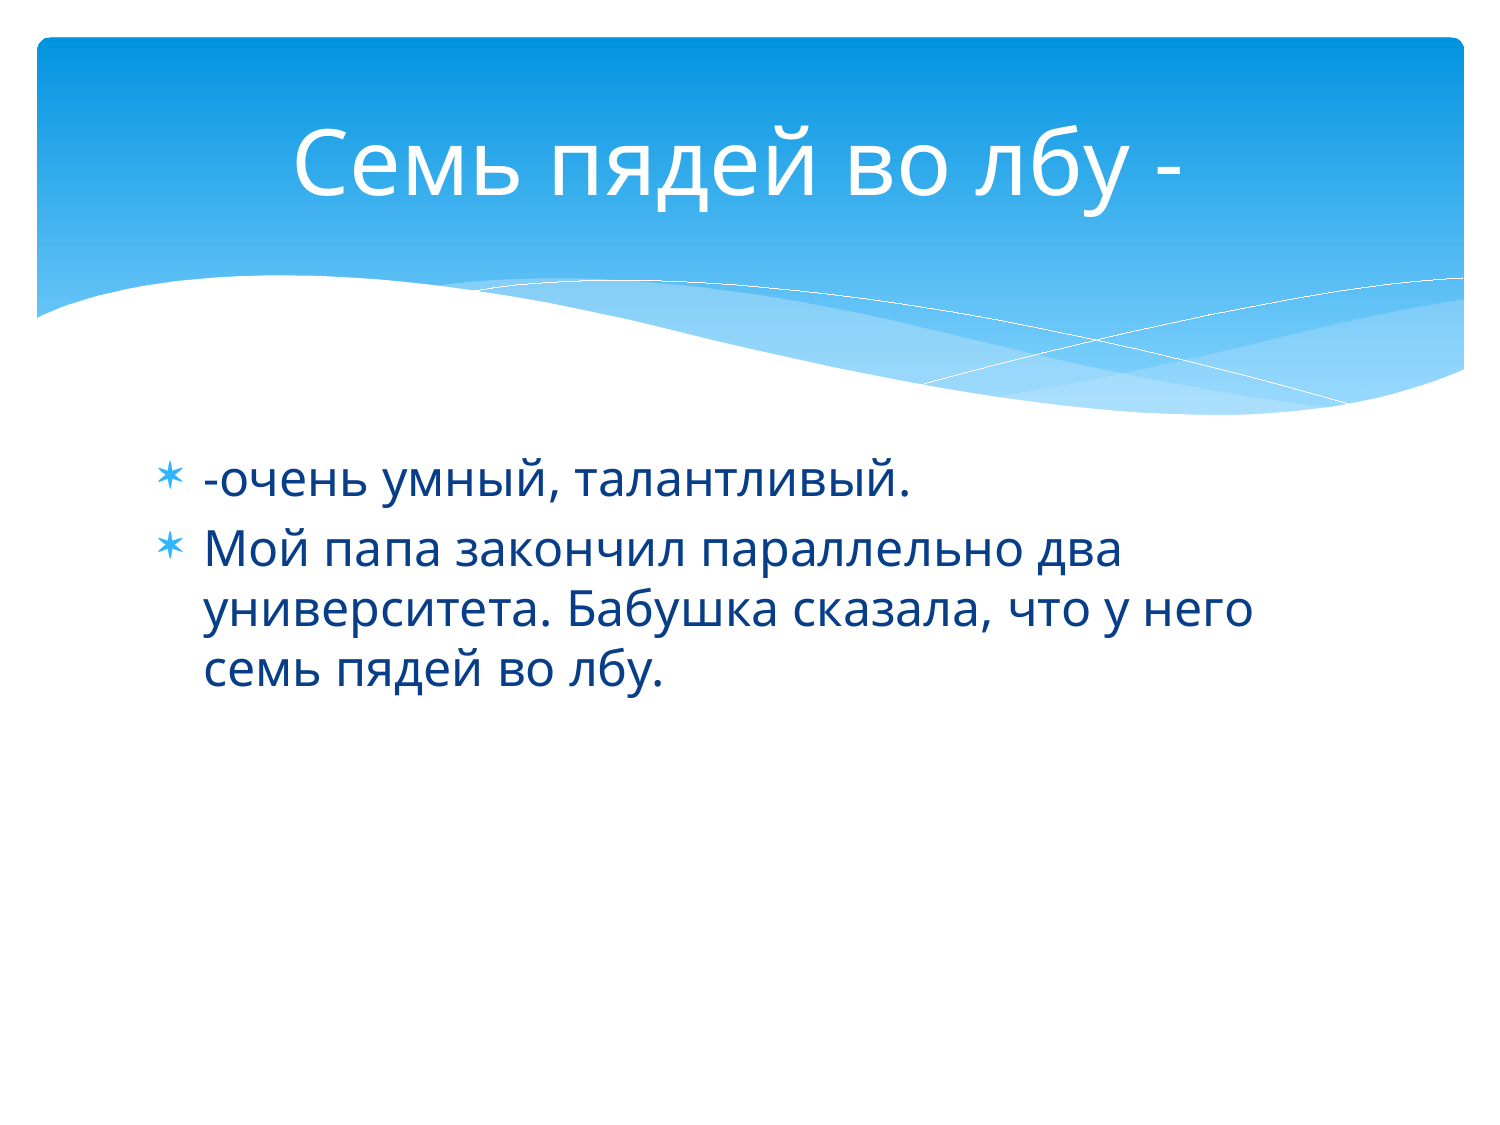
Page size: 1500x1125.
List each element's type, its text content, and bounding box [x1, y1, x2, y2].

title Семь пядей во лбу - [75, 55, 1425, 261]
list -очень умный, талантливый. Мой папа закончил параллельно два университета. Бабушка сказала, что у него семь пядей во лбу. [143, 438, 1359, 1005]
